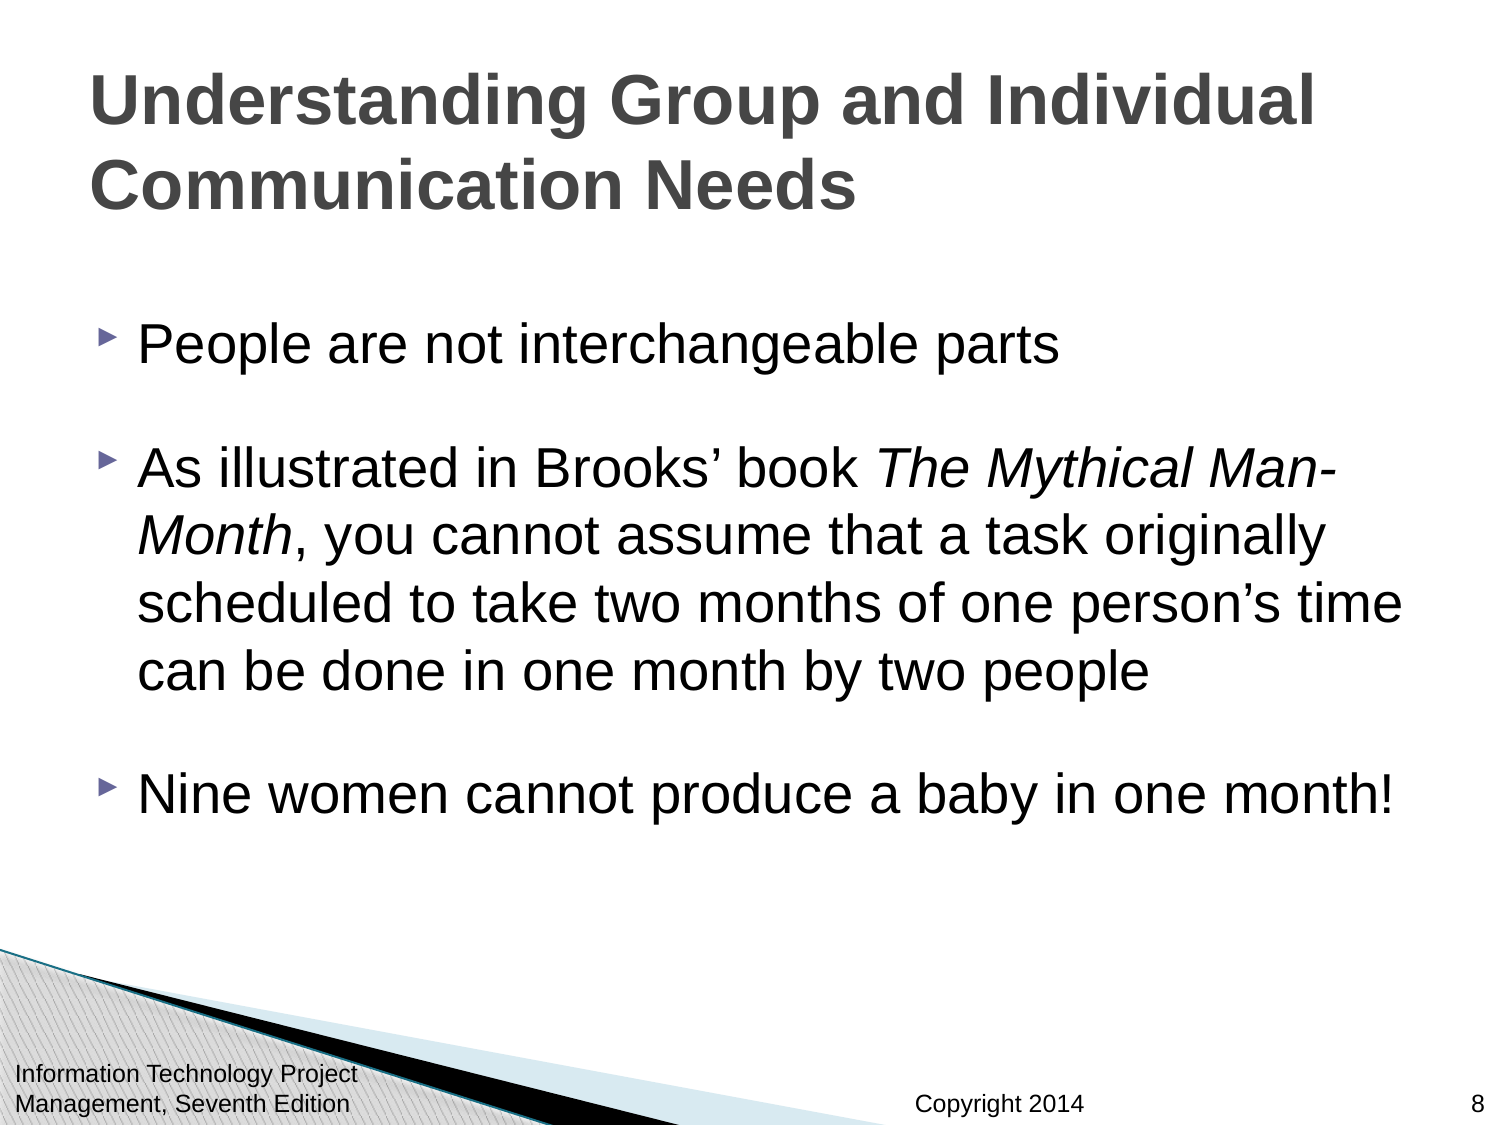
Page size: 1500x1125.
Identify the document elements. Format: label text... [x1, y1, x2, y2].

slide_number 8 [1408, 1065, 1500, 1125]
list People are not interchangeable parts As illustrated in Brooks’ book The Mythical Man-Month, you cannot assume that a task originally scheduled to take two months of one person’s time can be done in one month by two people Nine women cannot produce a baby in one month! [62, 299, 1451, 1026]
title Understanding Group and Individual Communication Needs [75, 45, 1425, 233]
footer Information Technology Project Management, Seventh Edition [0, 1065, 425, 1125]
